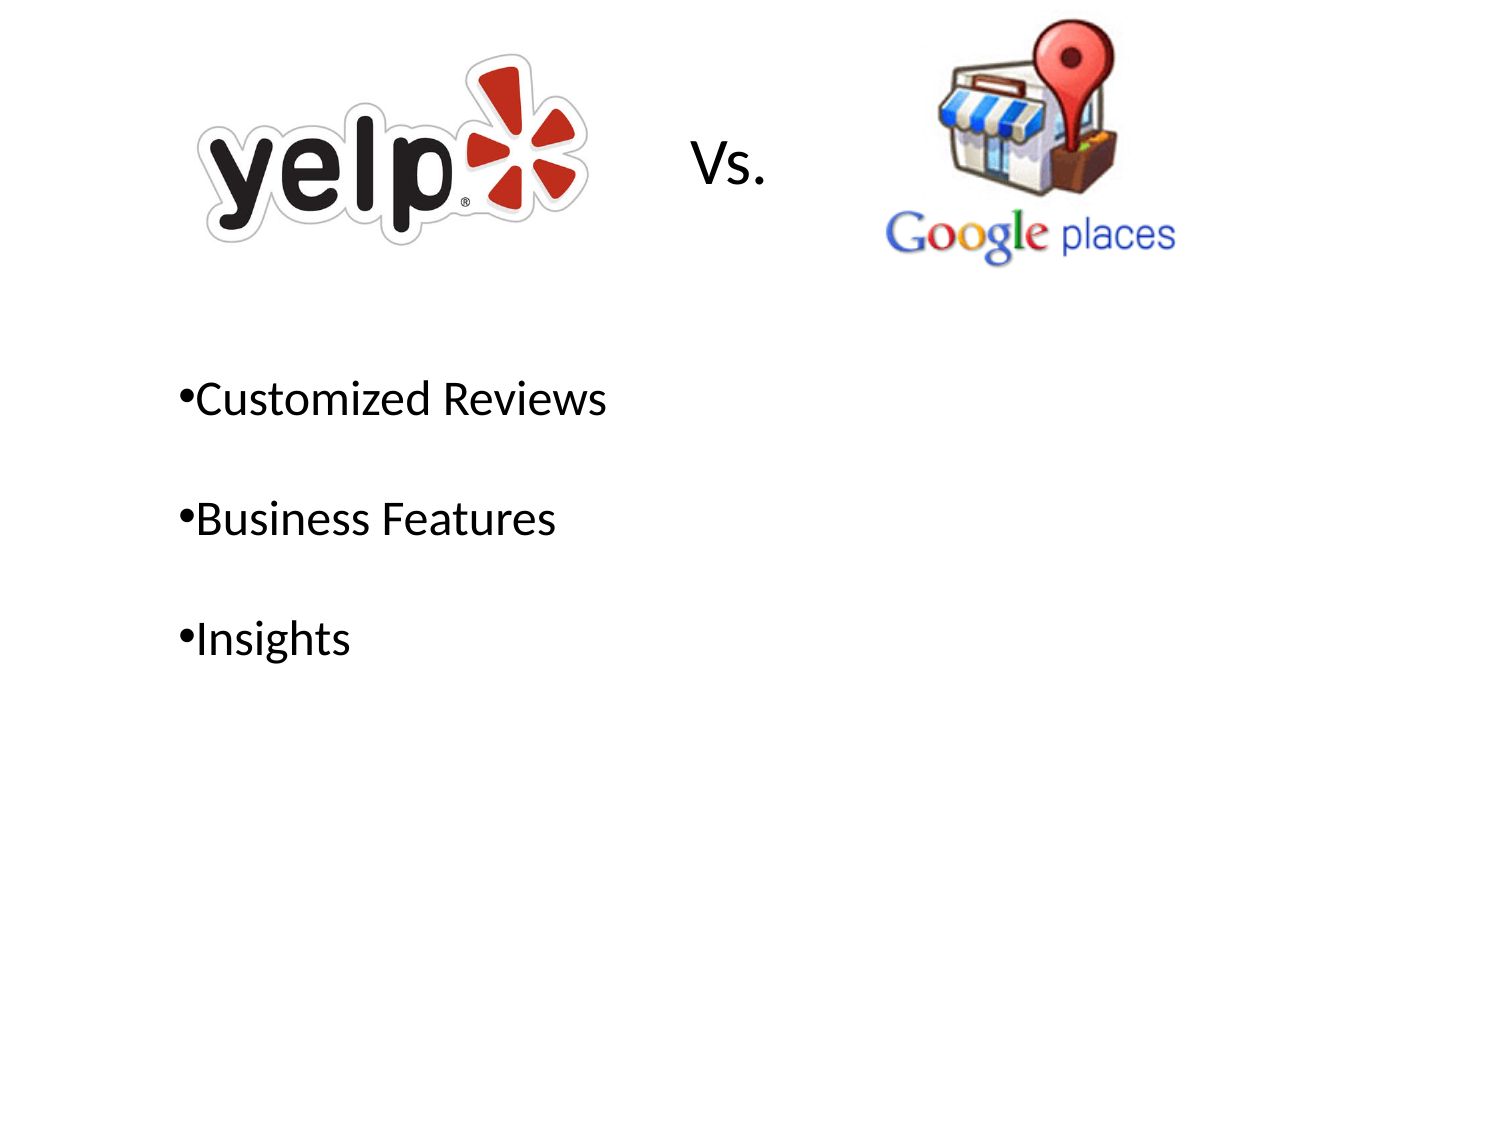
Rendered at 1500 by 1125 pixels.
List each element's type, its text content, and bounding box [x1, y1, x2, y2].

picture [877, 7, 1189, 280]
text_box Vs. [675, 110, 784, 206]
text_box Customized Reviews Business Features Insights [163, 297, 1351, 1093]
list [167, 28, 634, 286]
